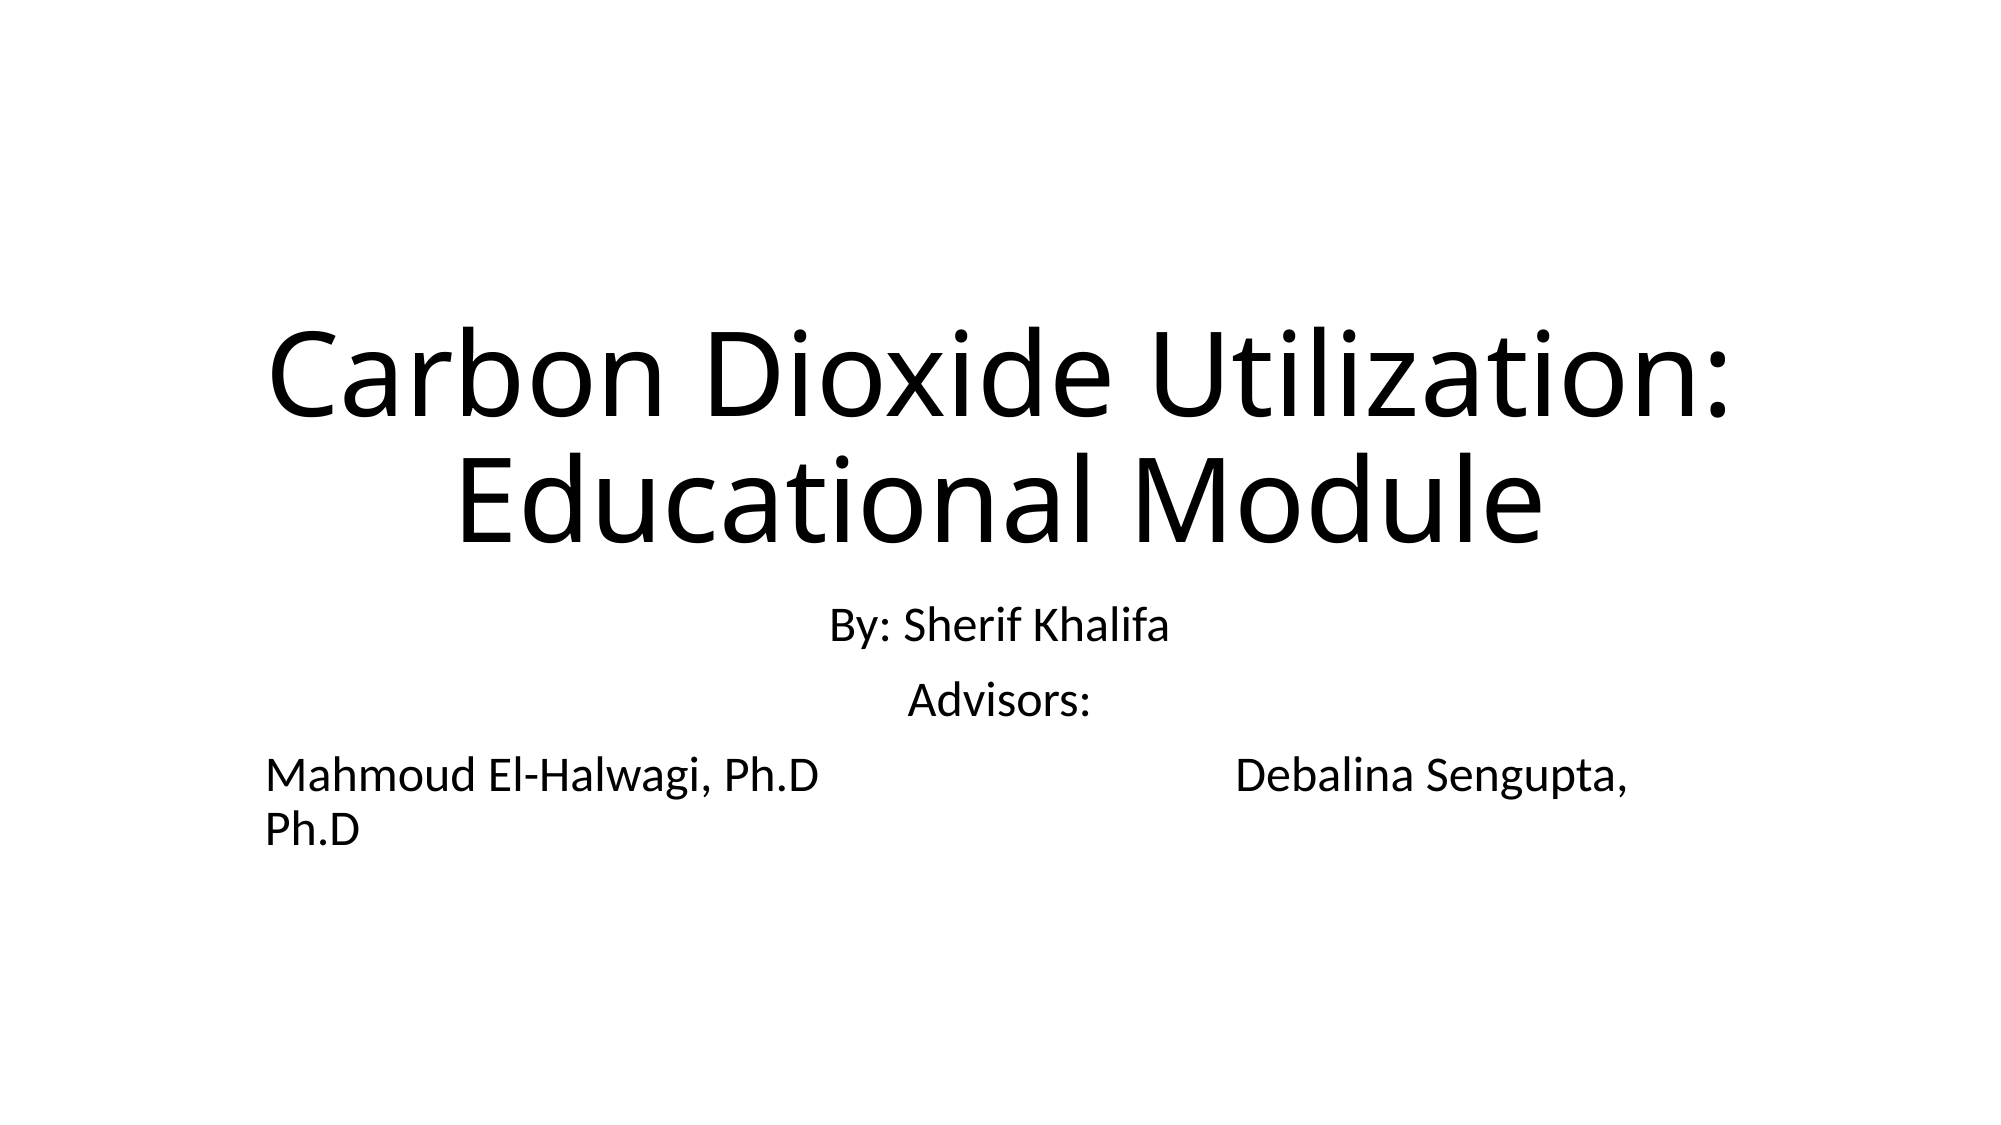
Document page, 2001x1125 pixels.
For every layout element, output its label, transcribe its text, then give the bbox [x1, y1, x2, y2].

title Carbon Dioxide Utilization: Educational Module [249, 184, 1750, 576]
subtitle By: Sherif Khalifa Advisors: Mahmoud El-Halwagi, Ph.D Debalina Sengupta, Ph.D [249, 590, 1750, 863]
